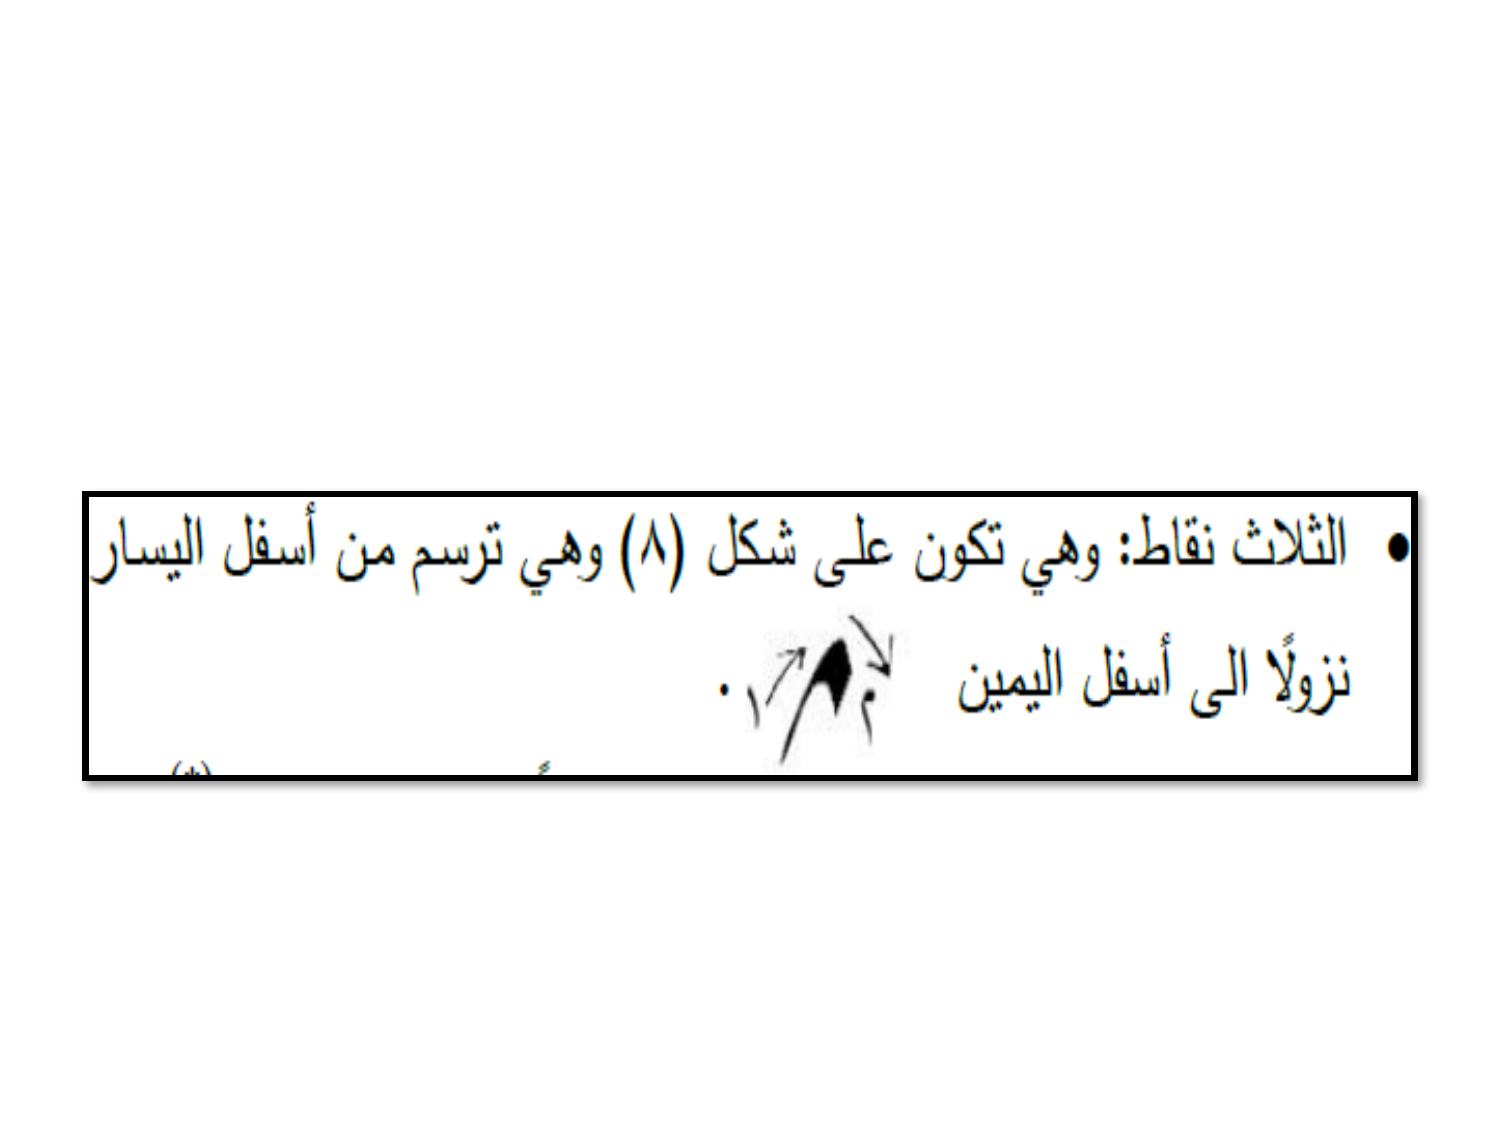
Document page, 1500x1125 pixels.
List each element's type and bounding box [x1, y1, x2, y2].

picture [88, 497, 1412, 776]
